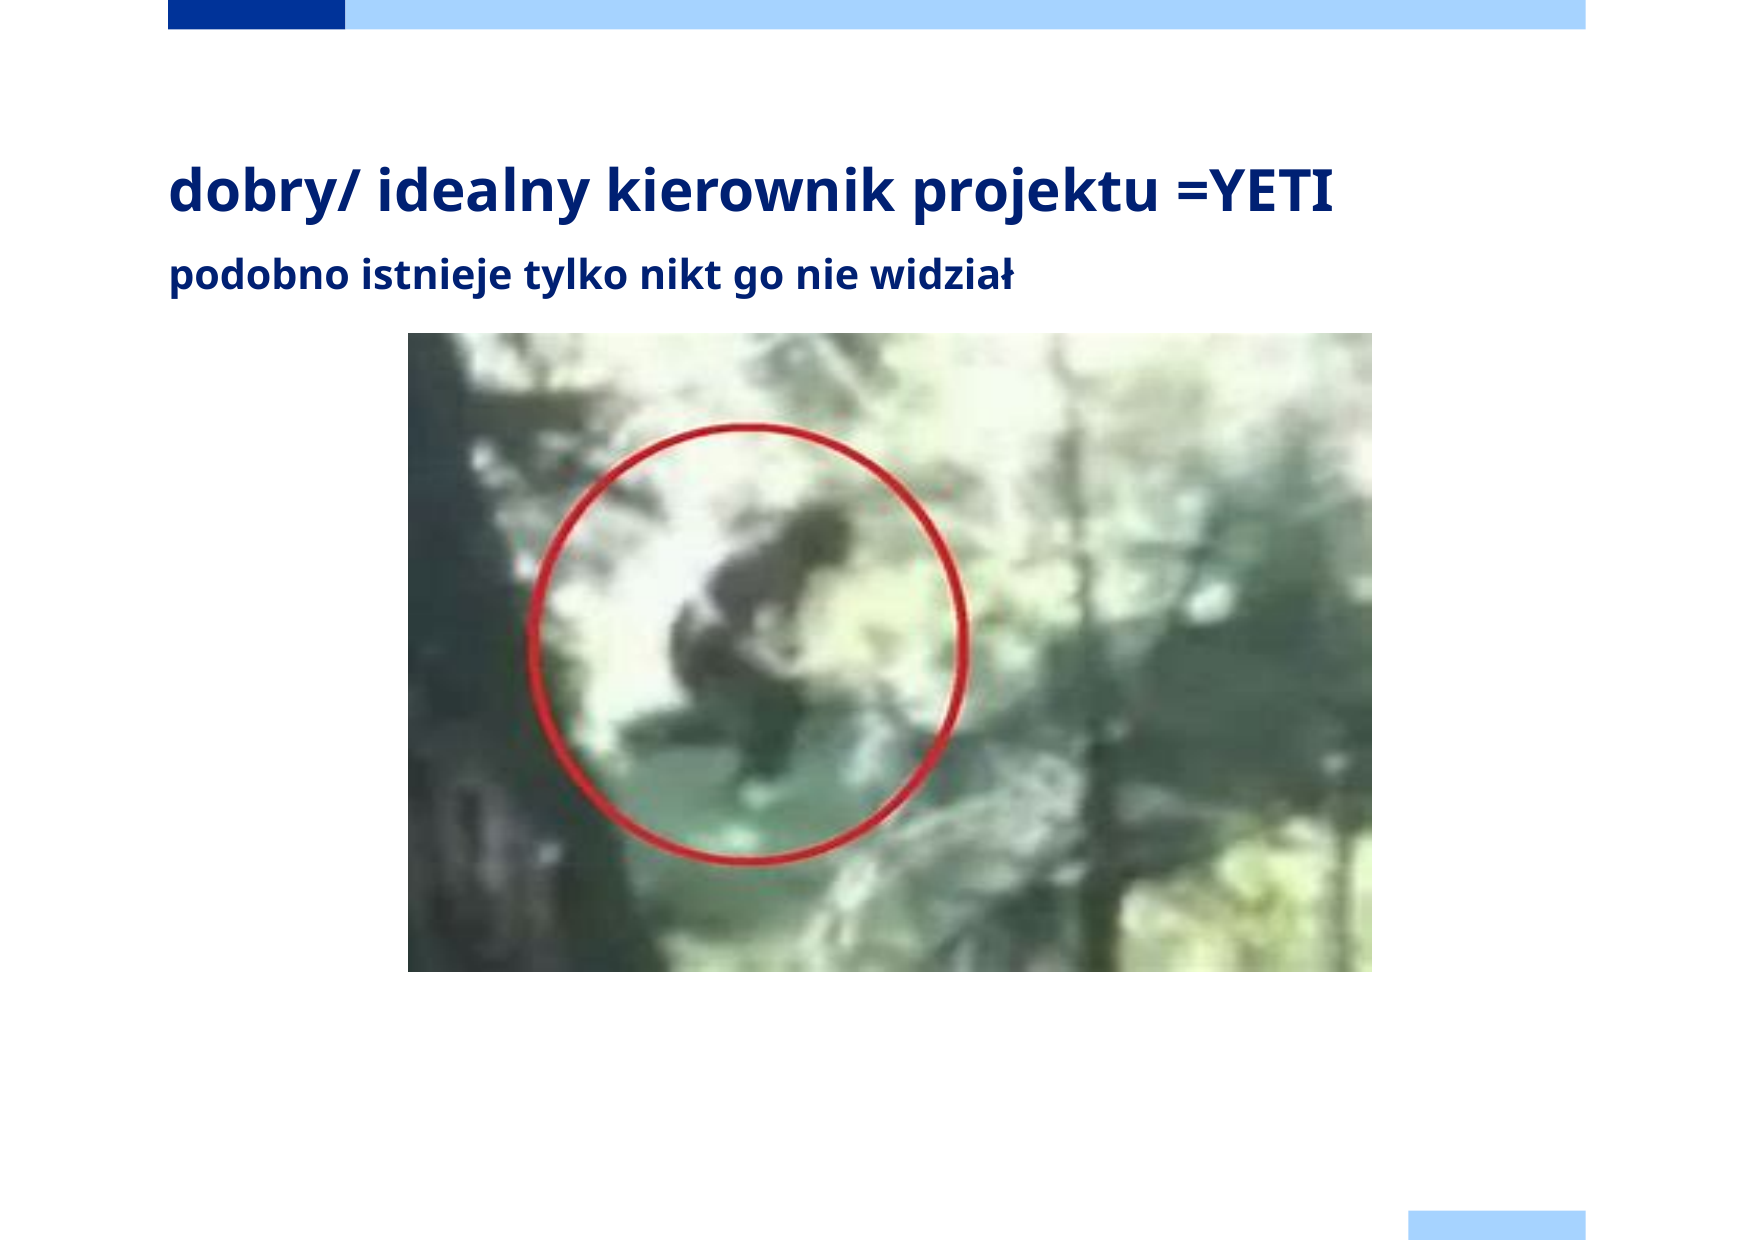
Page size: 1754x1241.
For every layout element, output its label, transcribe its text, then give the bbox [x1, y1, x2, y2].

title dobry/ idealny kierownik projektu =YETI podobno istnieje tylko nikt go nie widział [168, 147, 1586, 325]
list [408, 333, 1372, 972]
